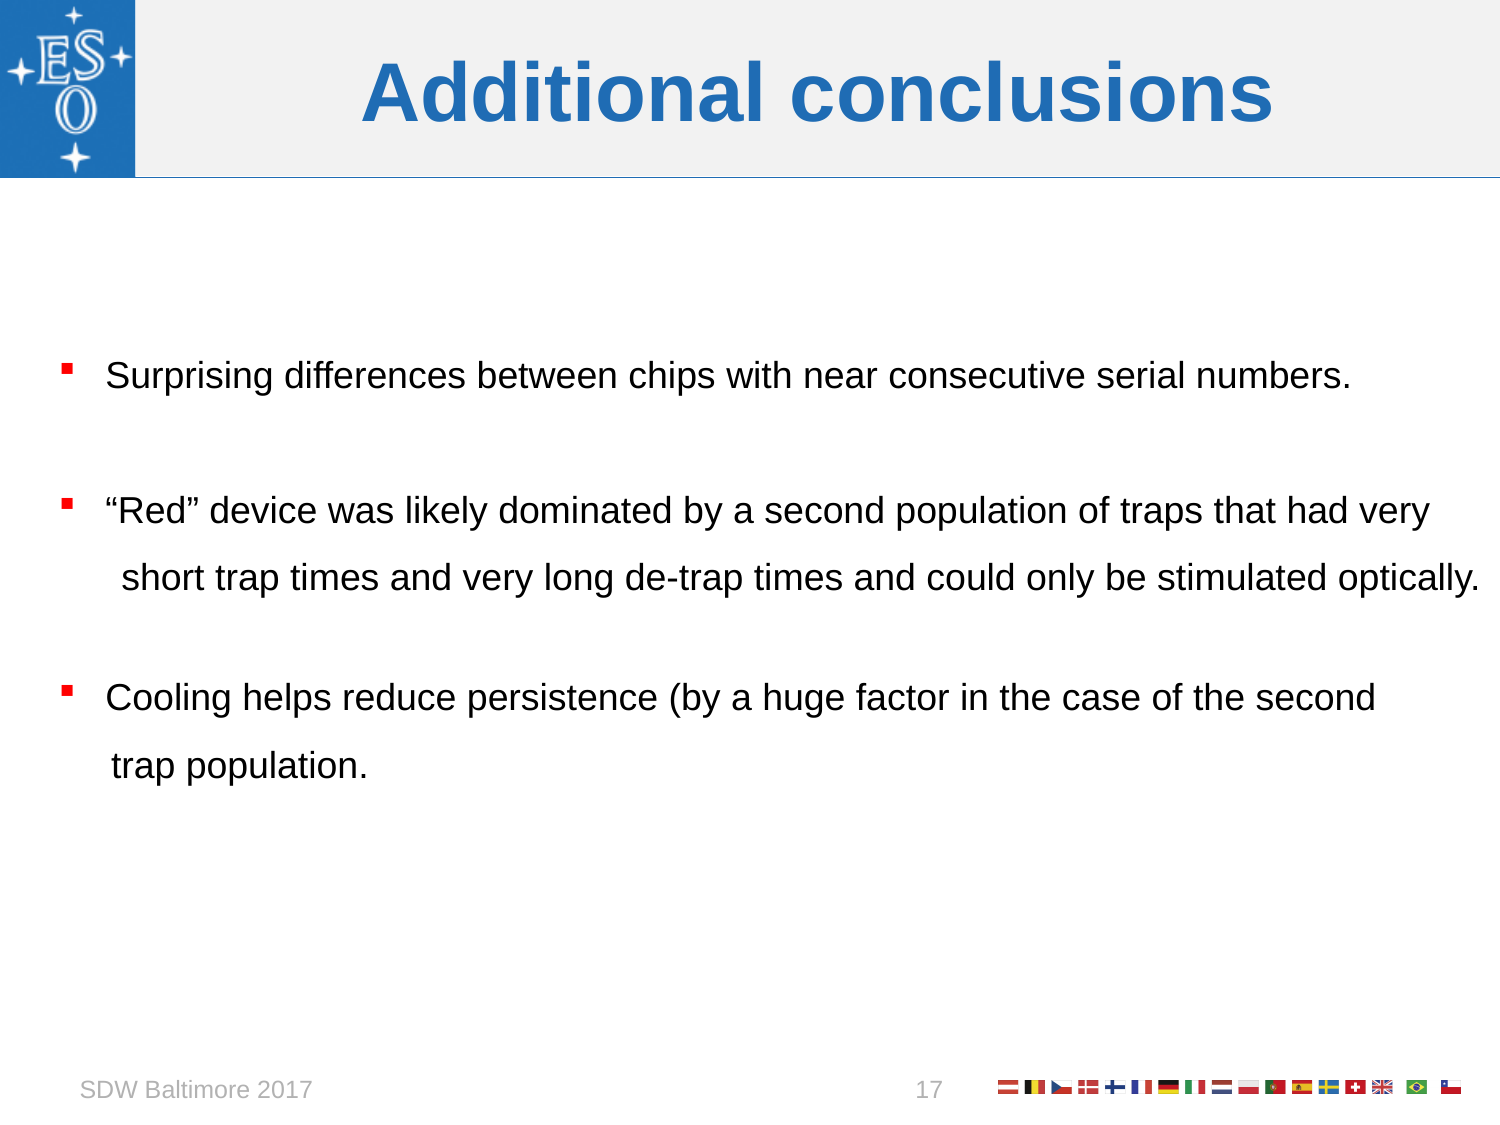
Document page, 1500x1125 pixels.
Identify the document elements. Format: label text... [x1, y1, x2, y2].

picture [998, 1080, 1461, 1094]
title Additional conclusions [135, 0, 1500, 176]
slide_number 17 [854, 1058, 959, 1119]
text_box Surprising differences between chips with near consecutive serial numbers. “Red” device was likely dominated by a second population of traps that had very short trap times and very long de-trap times and could only be stimulated optically. Cooling helps reduce persistence (by a huge factor in the case of the second trap population. [43, 320, 1497, 861]
footer SDW Baltimore 2017 [64, 1058, 854, 1119]
